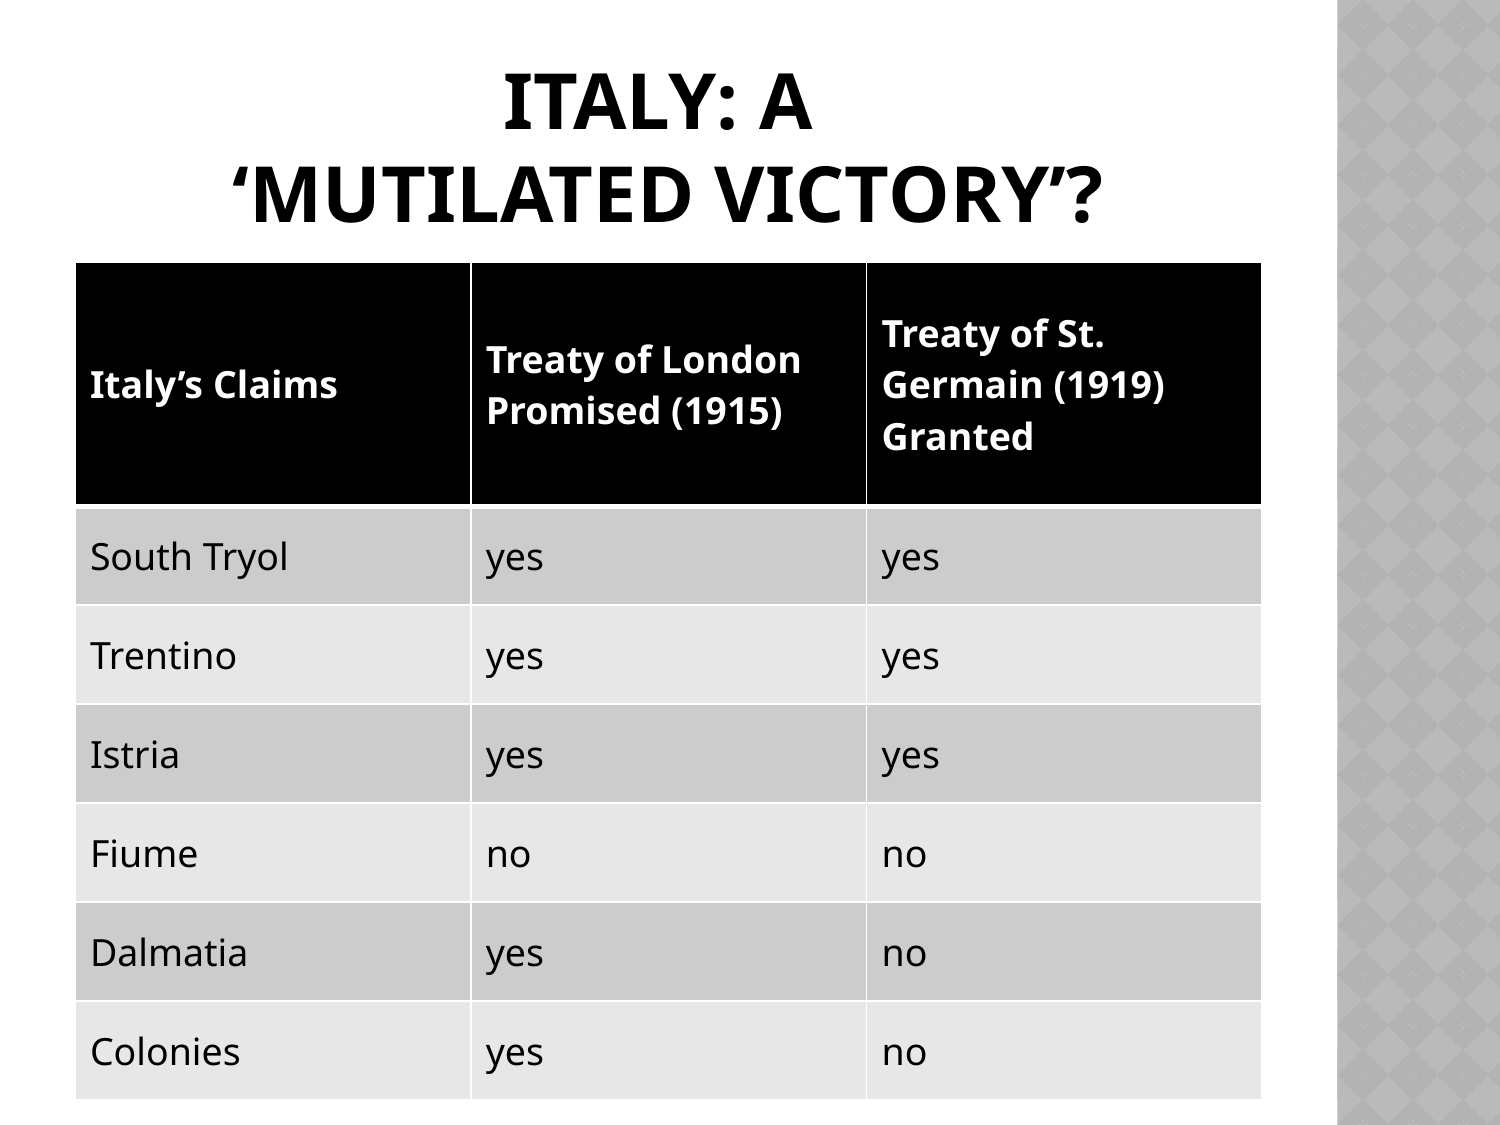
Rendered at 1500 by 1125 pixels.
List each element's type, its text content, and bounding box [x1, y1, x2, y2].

table_cell Istria [76, 705, 470, 802]
table_cell yes [472, 509, 866, 604]
table_cell yes [472, 606, 866, 703]
table_cell no [472, 804, 866, 901]
table_cell South Tryol [76, 509, 470, 604]
table_cell yes [867, 509, 1261, 604]
title Italy: a ‘mutilated victory’? [75, 50, 1263, 239]
table_header Italy’s Claims [76, 263, 470, 504]
table_cell yes [867, 606, 1261, 703]
table_cell yes [472, 903, 866, 1000]
table_cell Colonies [76, 1002, 470, 1099]
table_header Treaty of London Promised (1915) [472, 263, 866, 504]
table_cell no [867, 903, 1261, 1000]
table_cell no [867, 1002, 1261, 1099]
table_cell Fiume [76, 804, 470, 901]
table_header Treaty of St. Germain (1919) Granted [867, 263, 1261, 504]
table_cell yes [867, 705, 1261, 802]
table_cell yes [472, 705, 866, 802]
table_cell no [867, 804, 1261, 901]
table_cell yes [472, 1002, 866, 1099]
table_cell Trentino [76, 606, 470, 703]
table_cell Dalmatia [76, 903, 470, 1000]
